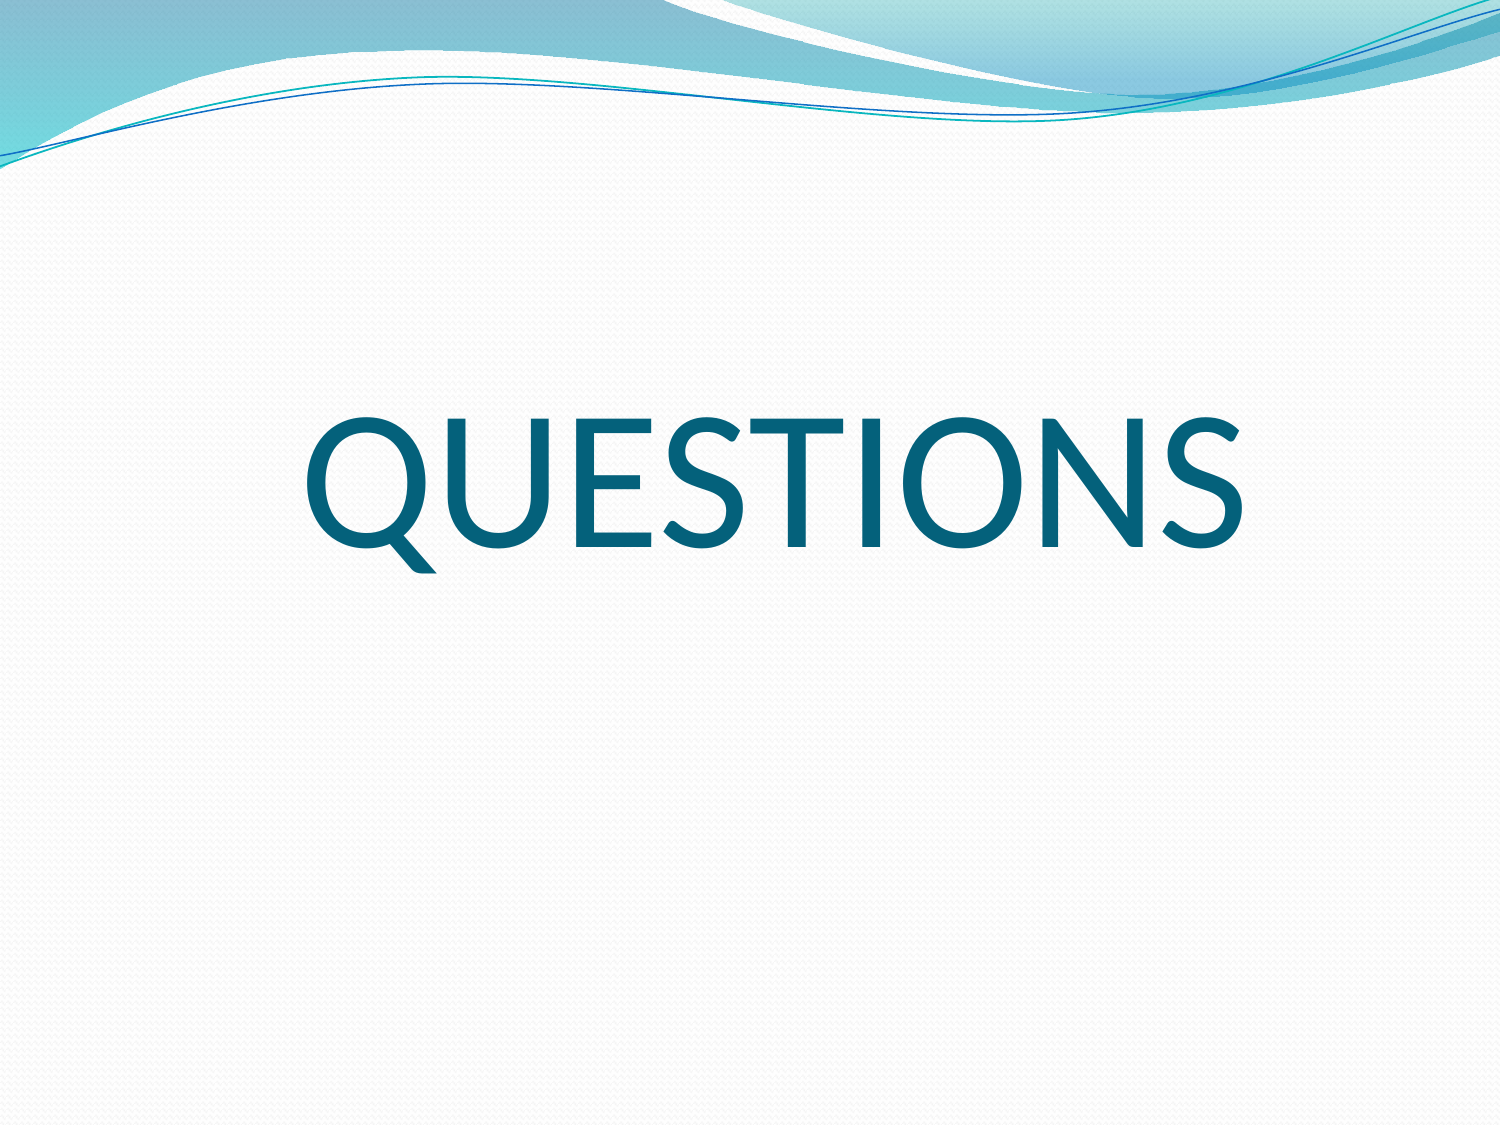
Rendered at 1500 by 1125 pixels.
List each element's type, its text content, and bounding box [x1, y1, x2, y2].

title QUESTIONS [99, 237, 1450, 588]
